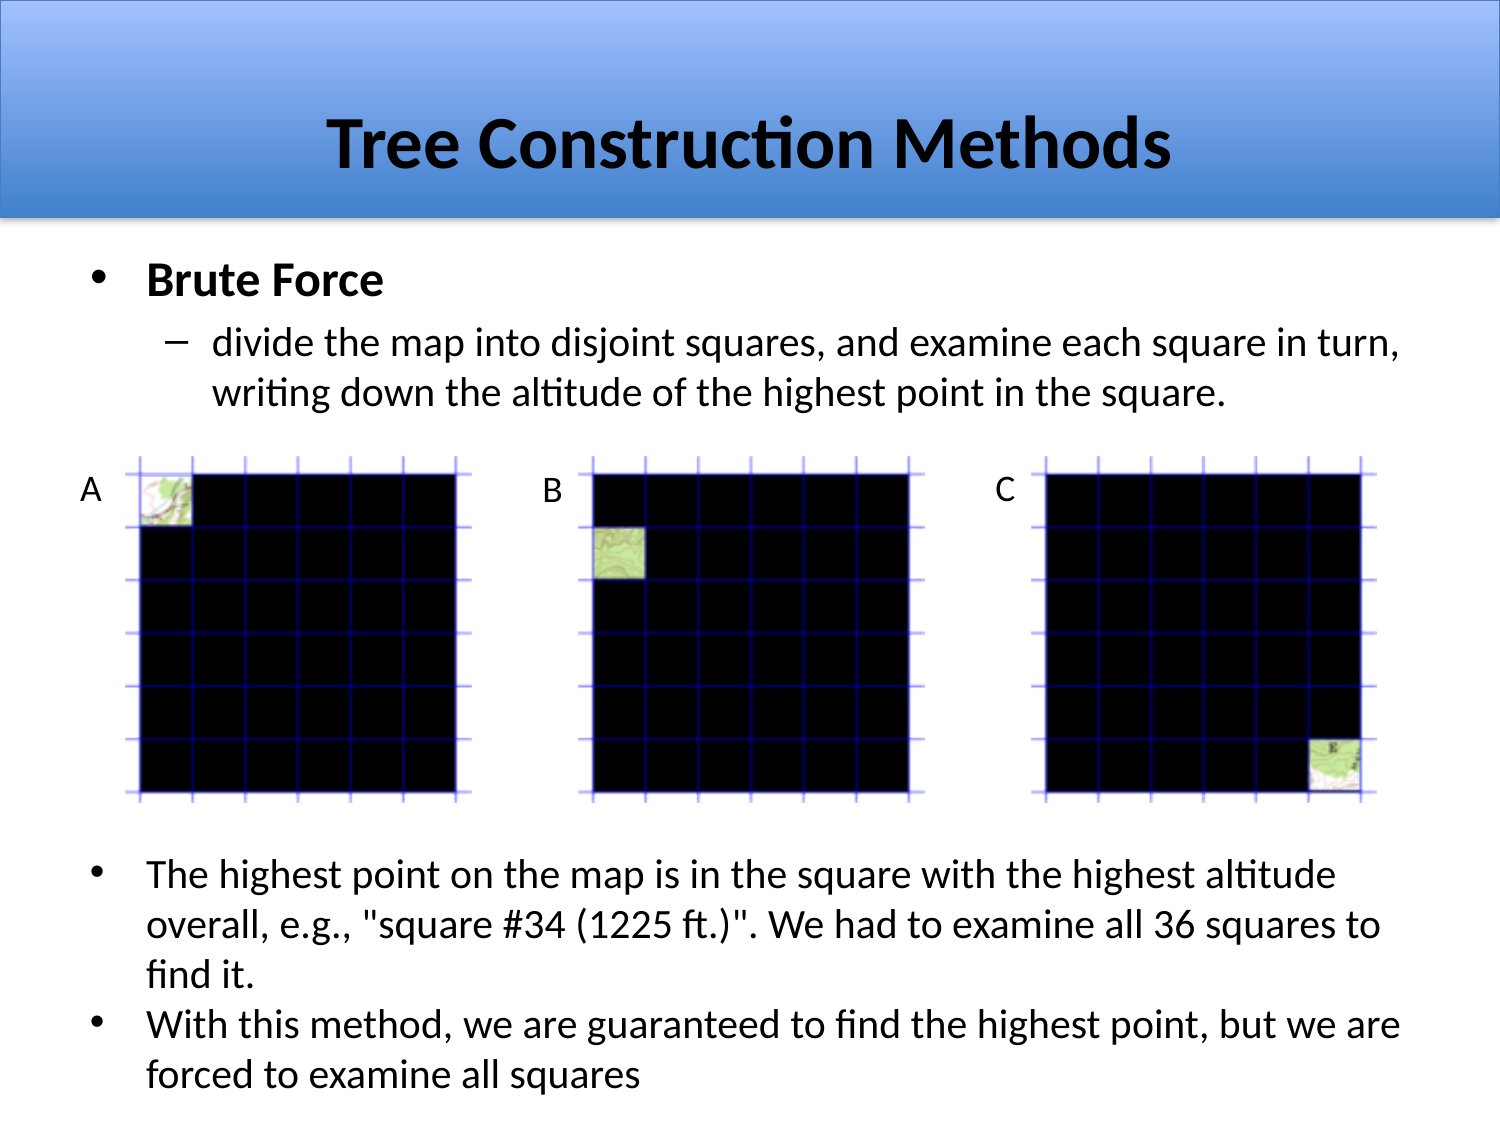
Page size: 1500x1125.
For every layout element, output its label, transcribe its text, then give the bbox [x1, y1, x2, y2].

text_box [64, 456, 1378, 814]
text_box The highest point on the map is in the square with the highest altitude overall, e.g., "square #34 (1225 ft.)". We had to examine all 36 squares to find it. With this method, we are guaranteed to find the highest point, but we are forced to examine all squares [75, 838, 1461, 1104]
title Tree Construction Methods [75, 45, 1425, 233]
list Brute Force divide the map into disjoint squares, and examine each square in turn, writing down the altitude of the highest point in the square. [75, 238, 1425, 462]
